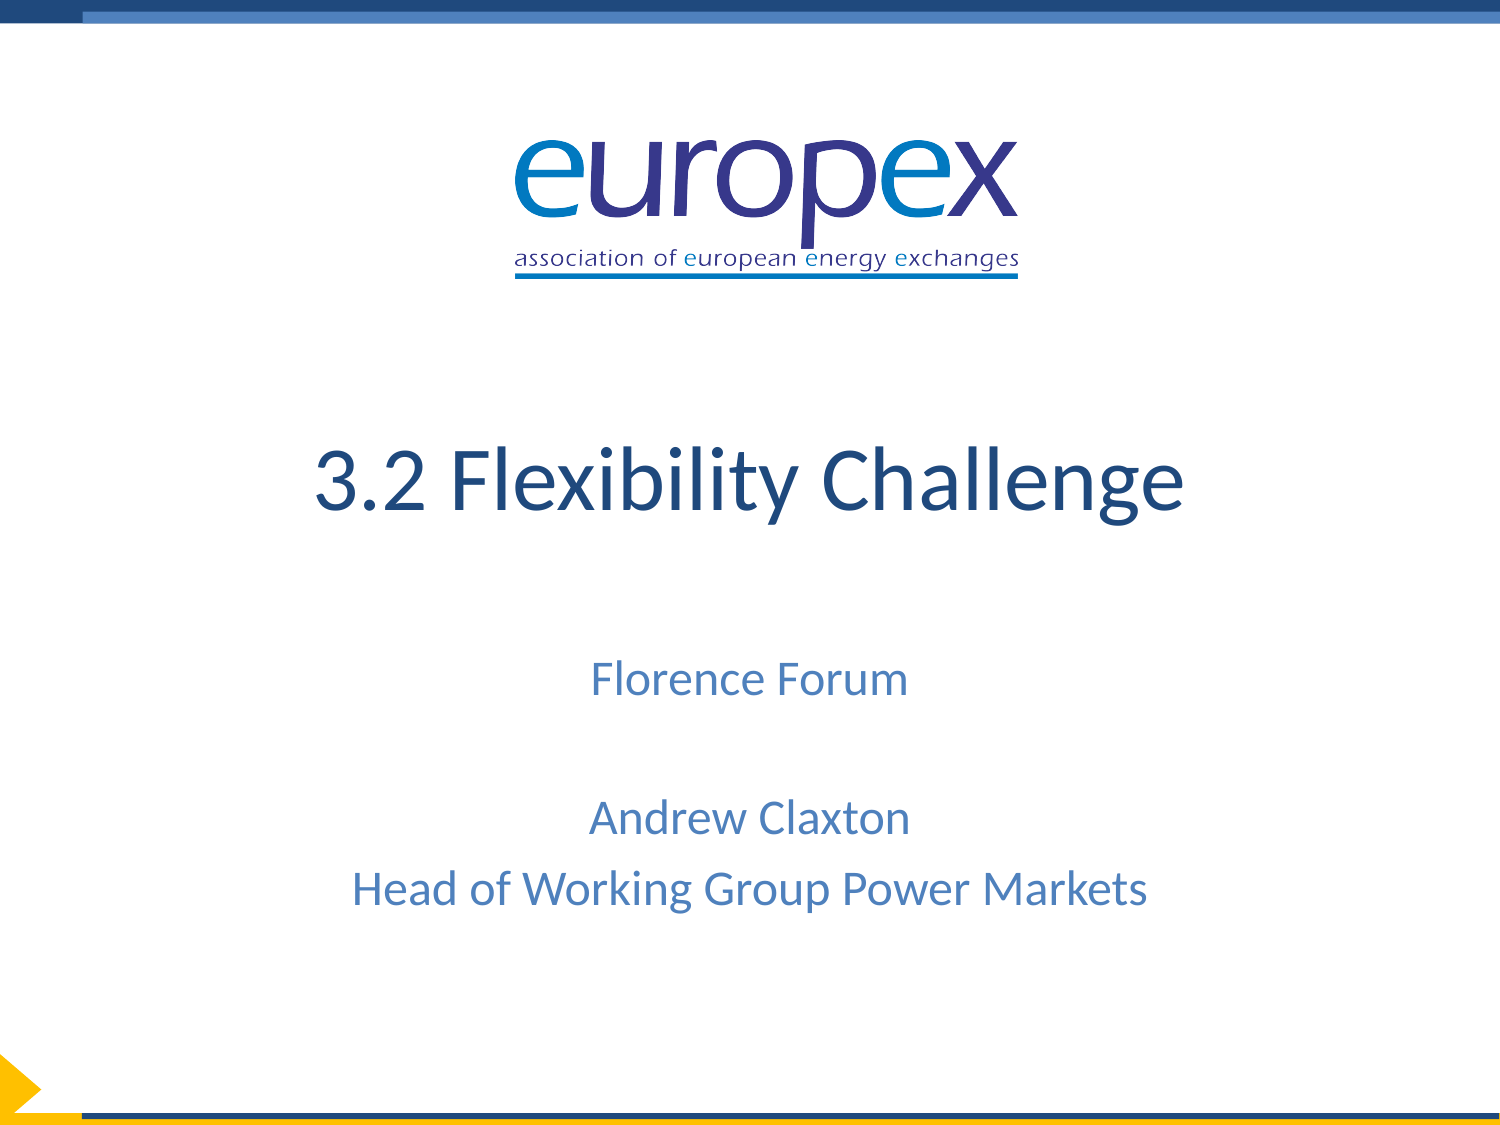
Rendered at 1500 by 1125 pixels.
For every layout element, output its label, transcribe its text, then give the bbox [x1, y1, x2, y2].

subtitle Florence Forum Andrew Claxton Head of Working Group Power Markets [225, 637, 1275, 925]
picture [515, 140, 1018, 279]
title 3.2 Flexibility Challenge [112, 349, 1388, 598]
